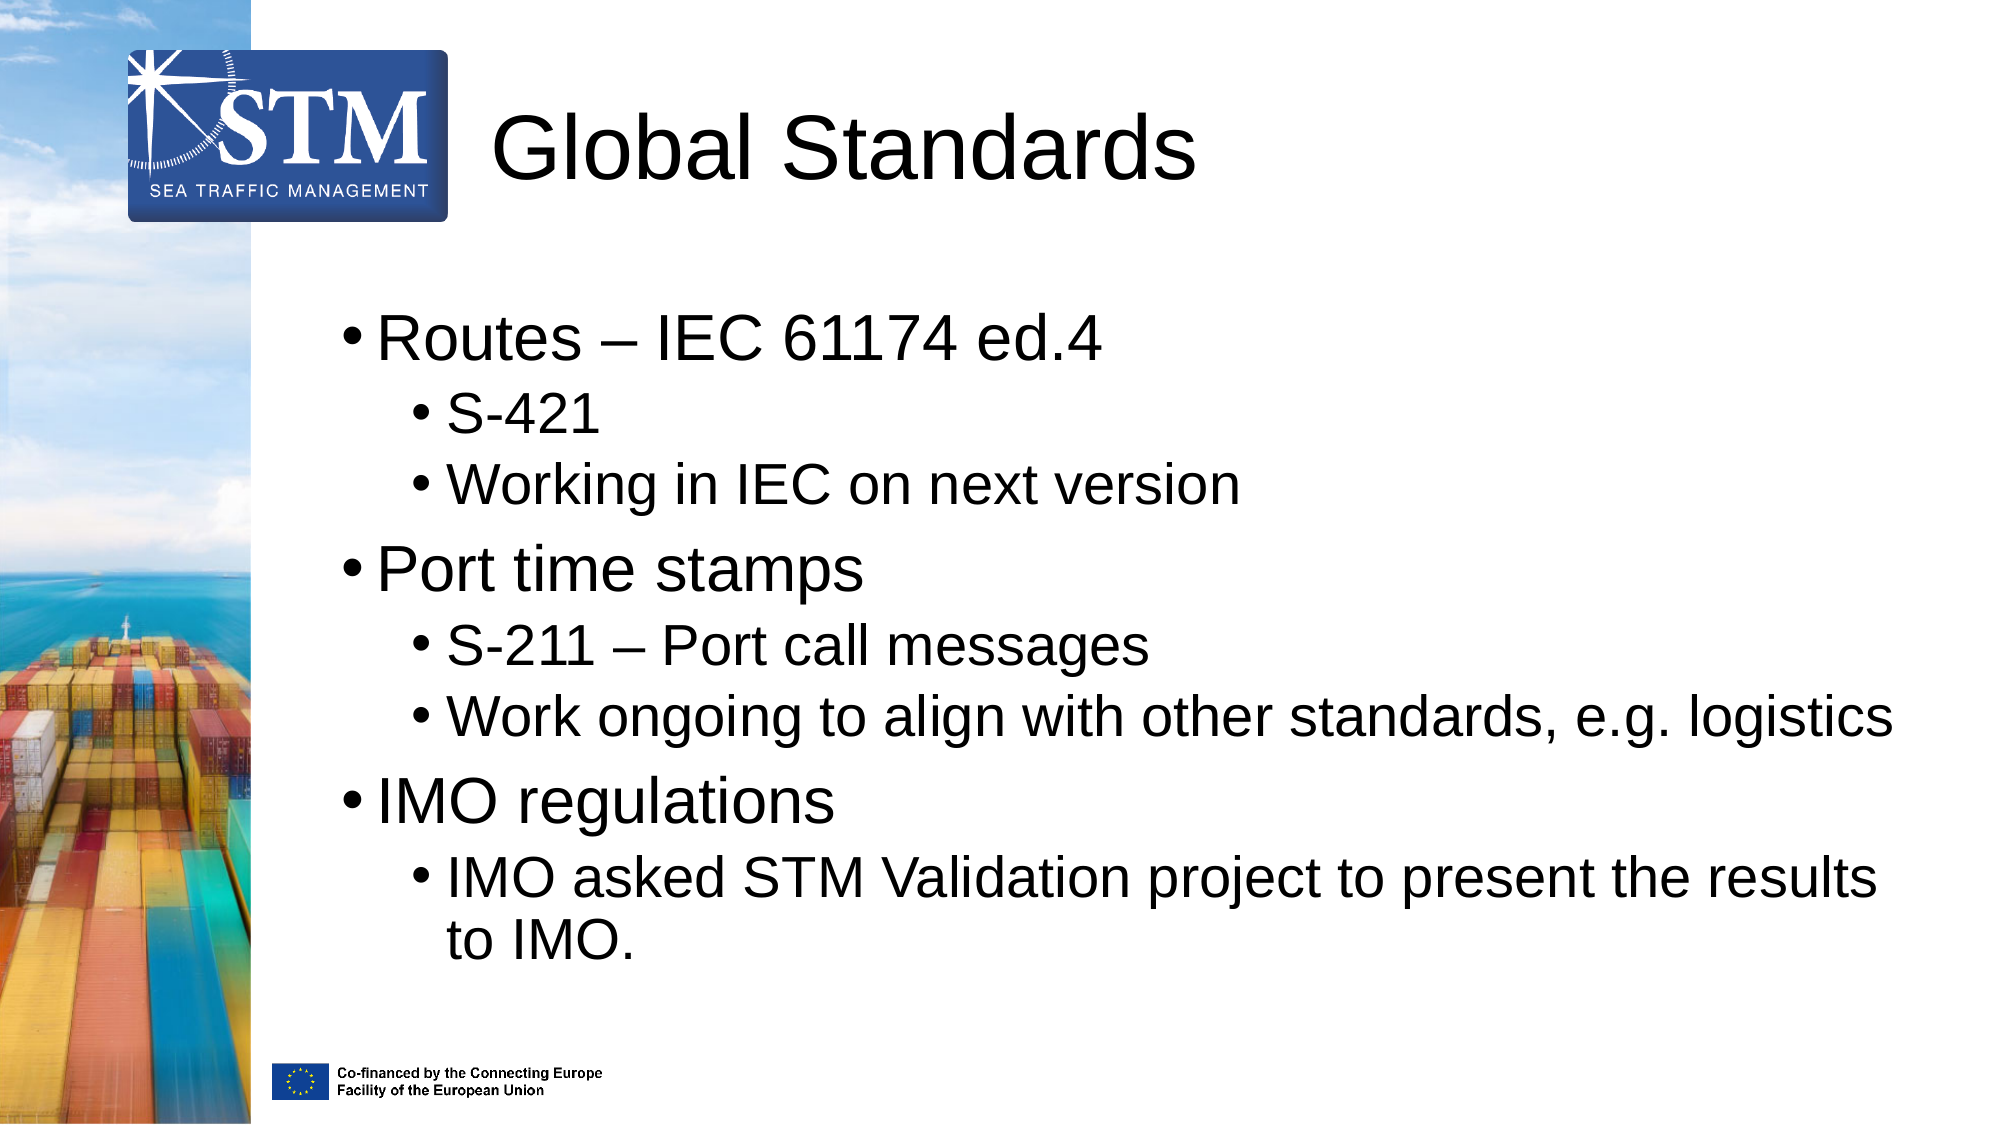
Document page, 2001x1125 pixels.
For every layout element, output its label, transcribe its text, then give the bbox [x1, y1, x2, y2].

picture [0, 0, 448, 1125]
title Global Standards [475, 64, 1931, 207]
picture [256, 1048, 626, 1113]
list Routes – IEC 61174 ed.4 S-421 Working in IEC on next version Port time stamps S-211 – Port call messages Work ongoing to align with other standards, e.g. logistics IMO regulations IMO asked STM Validation project to present the results to IMO. [326, 296, 1931, 1011]
